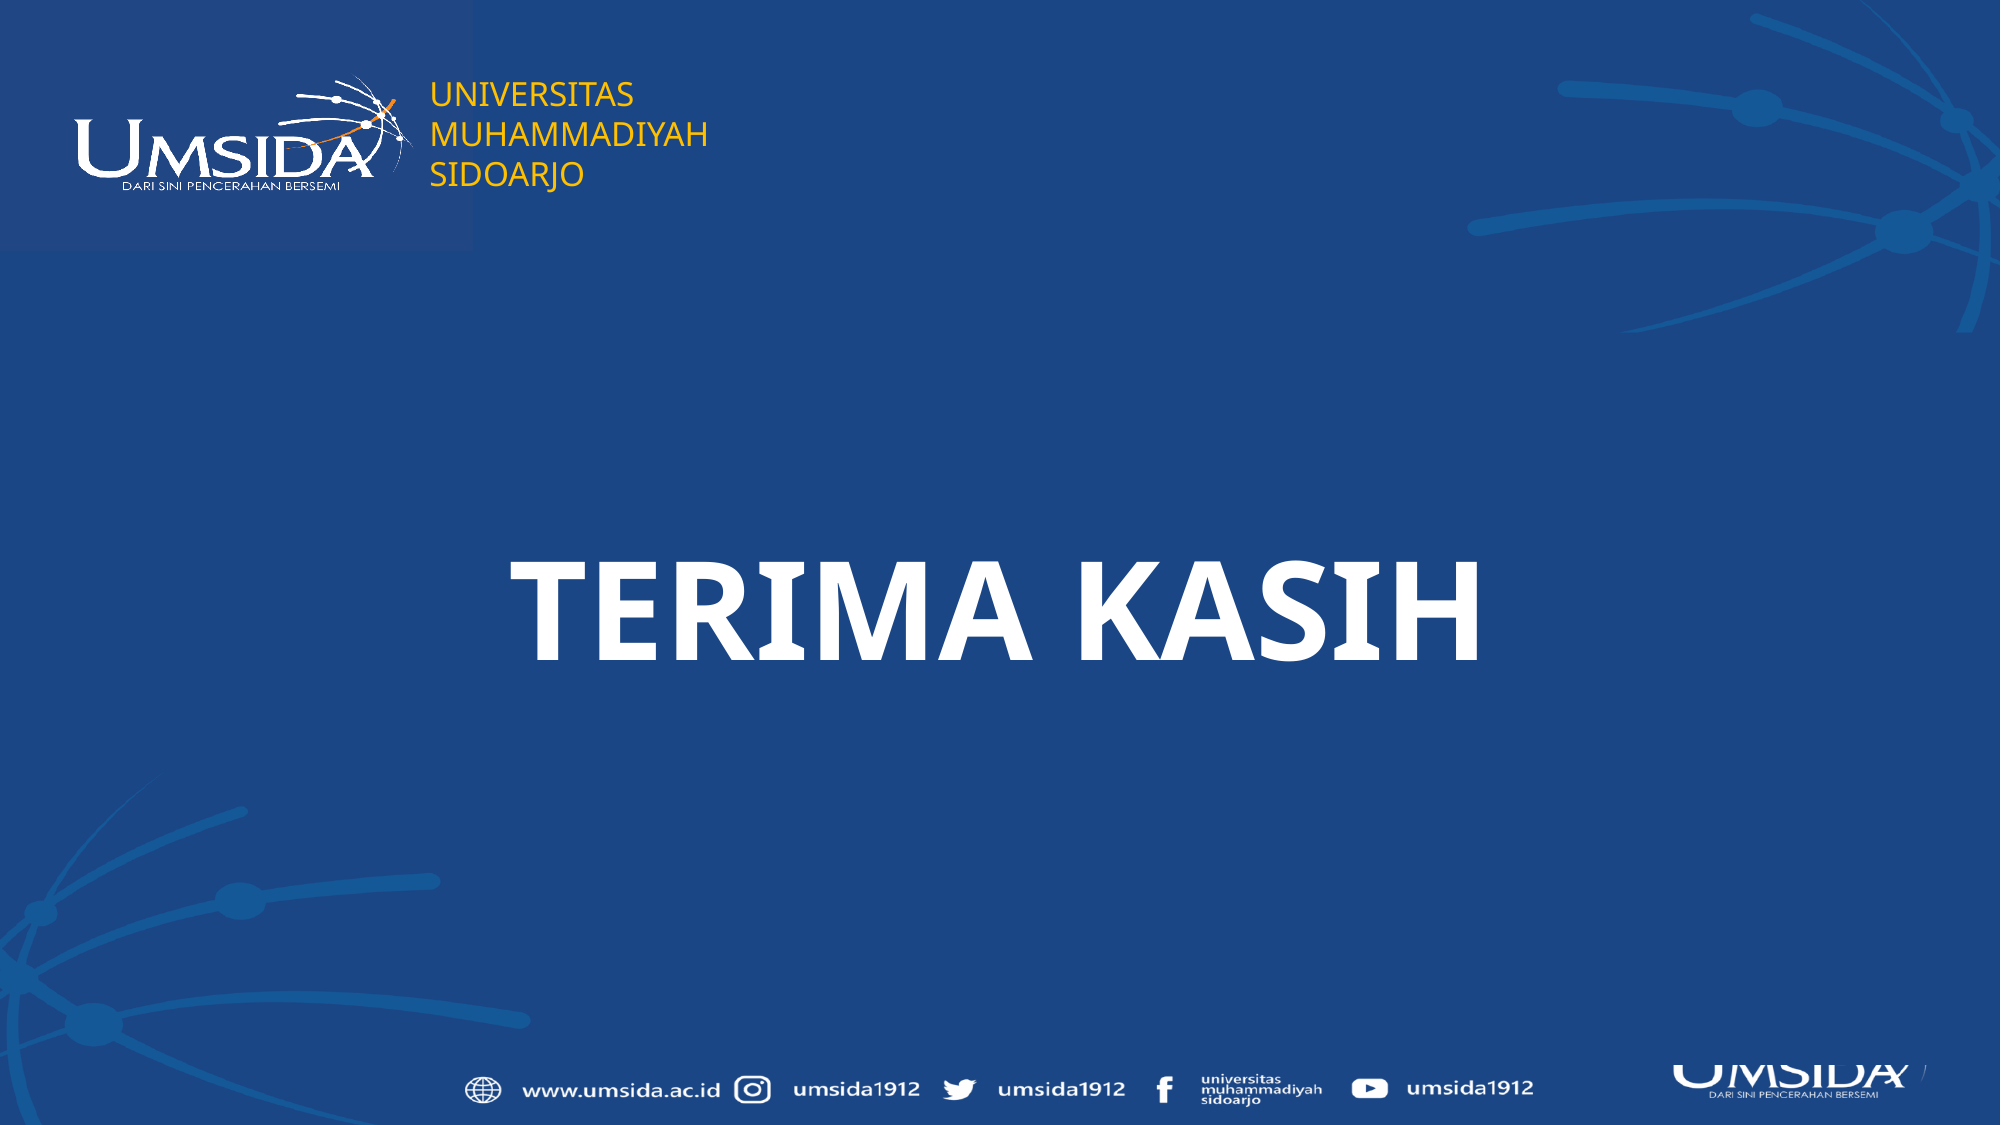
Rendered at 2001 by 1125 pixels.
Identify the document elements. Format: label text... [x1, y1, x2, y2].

picture [0, 0, 2000, 1125]
text_box TERIMA KASIH [468, 440, 1567, 692]
